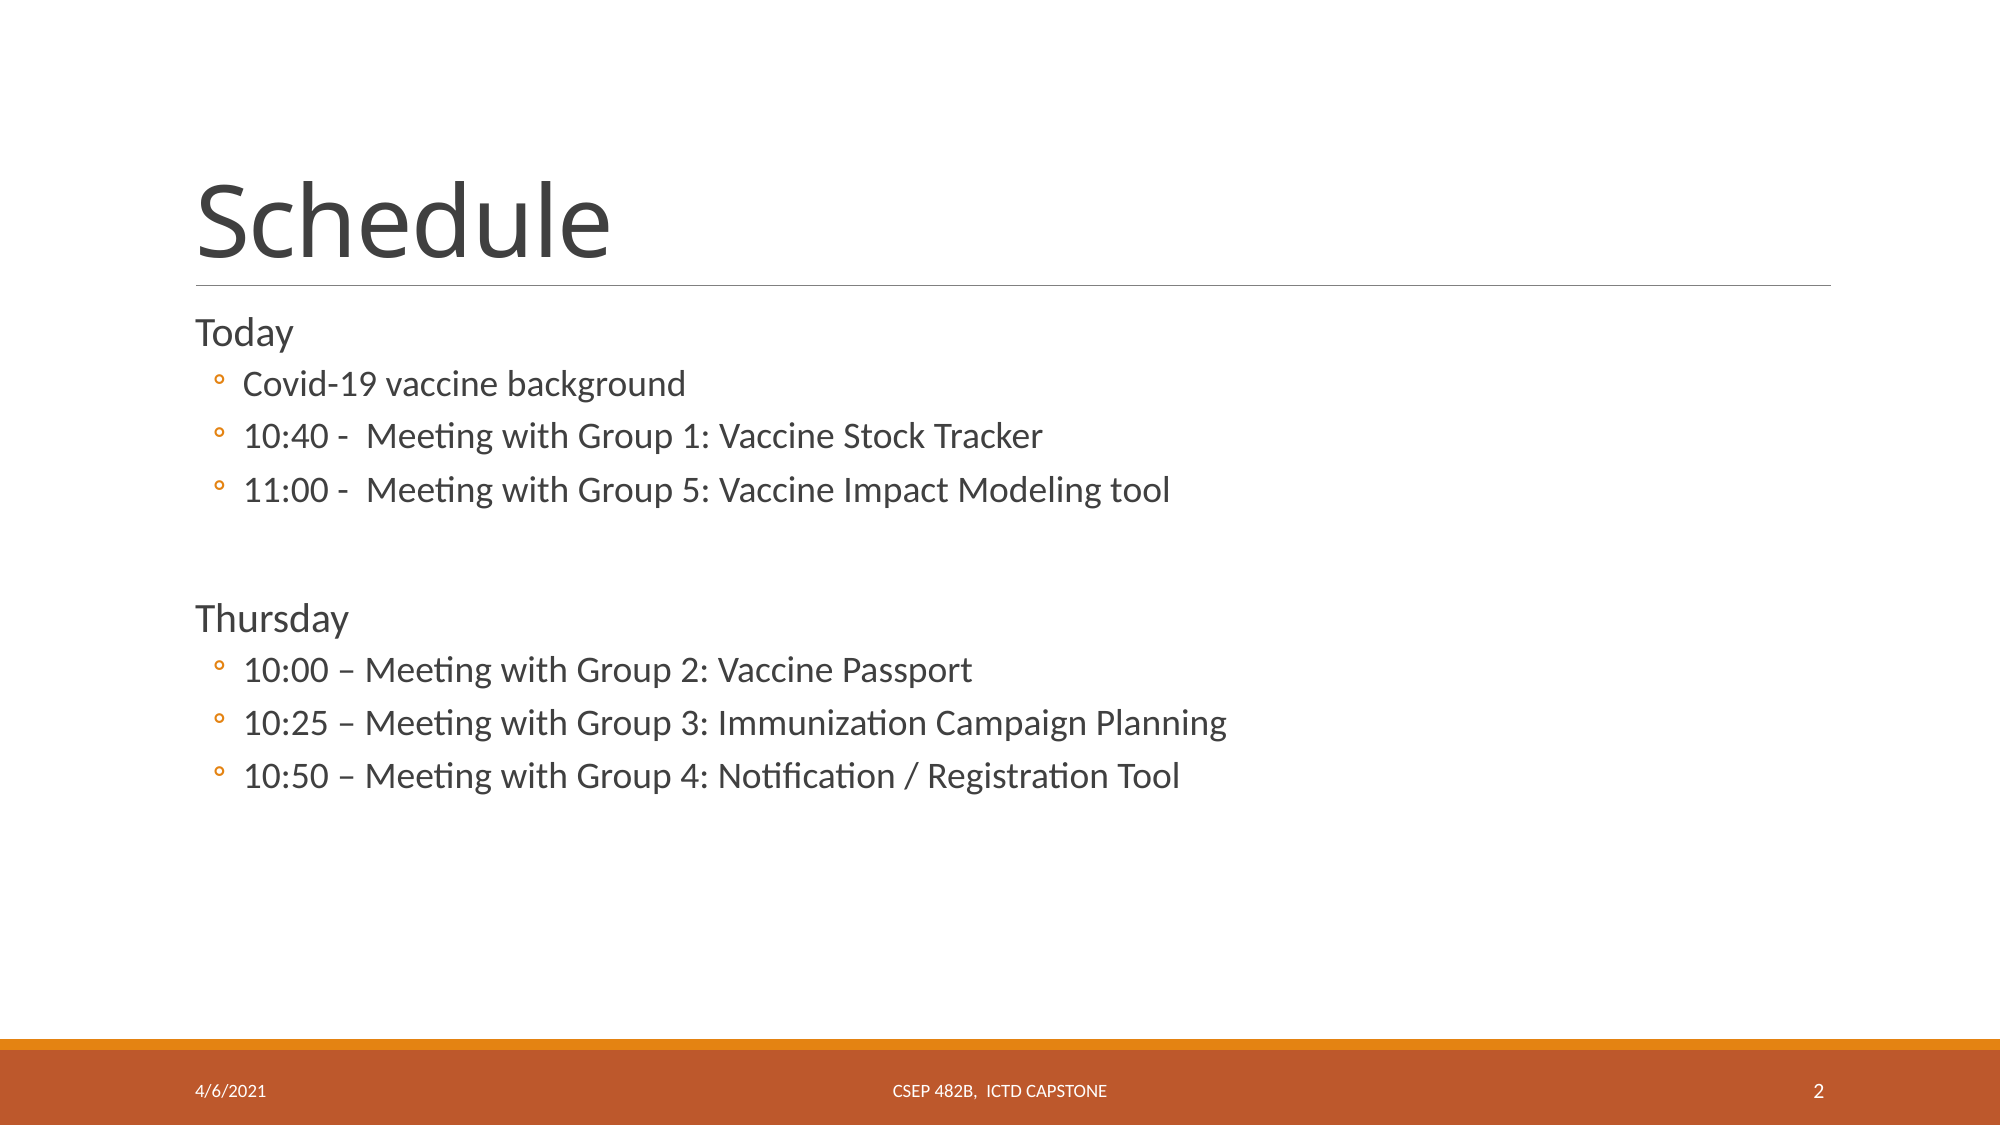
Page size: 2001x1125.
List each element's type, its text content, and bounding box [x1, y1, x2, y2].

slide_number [180, 1059, 586, 1120]
list Today Covid-19 vaccine background 10:40 - Meeting with Group 1: Vaccine Stock Tracker 11:00 - Meeting with Group 5: Vaccine Impact Modeling tool Thursday 10:00 – Meeting with Group 2: Vaccine Passport 10:25 – Meeting with Group 3: Immunization Campaign Planning 10:50 – Meeting with Group 4: Notification / Registration Tool [180, 302, 1830, 963]
footer CSEP 482B, ICTD Capstone [604, 1059, 1396, 1120]
title Schedule [180, 47, 1830, 285]
slide_number 2 [1624, 1059, 1840, 1120]
